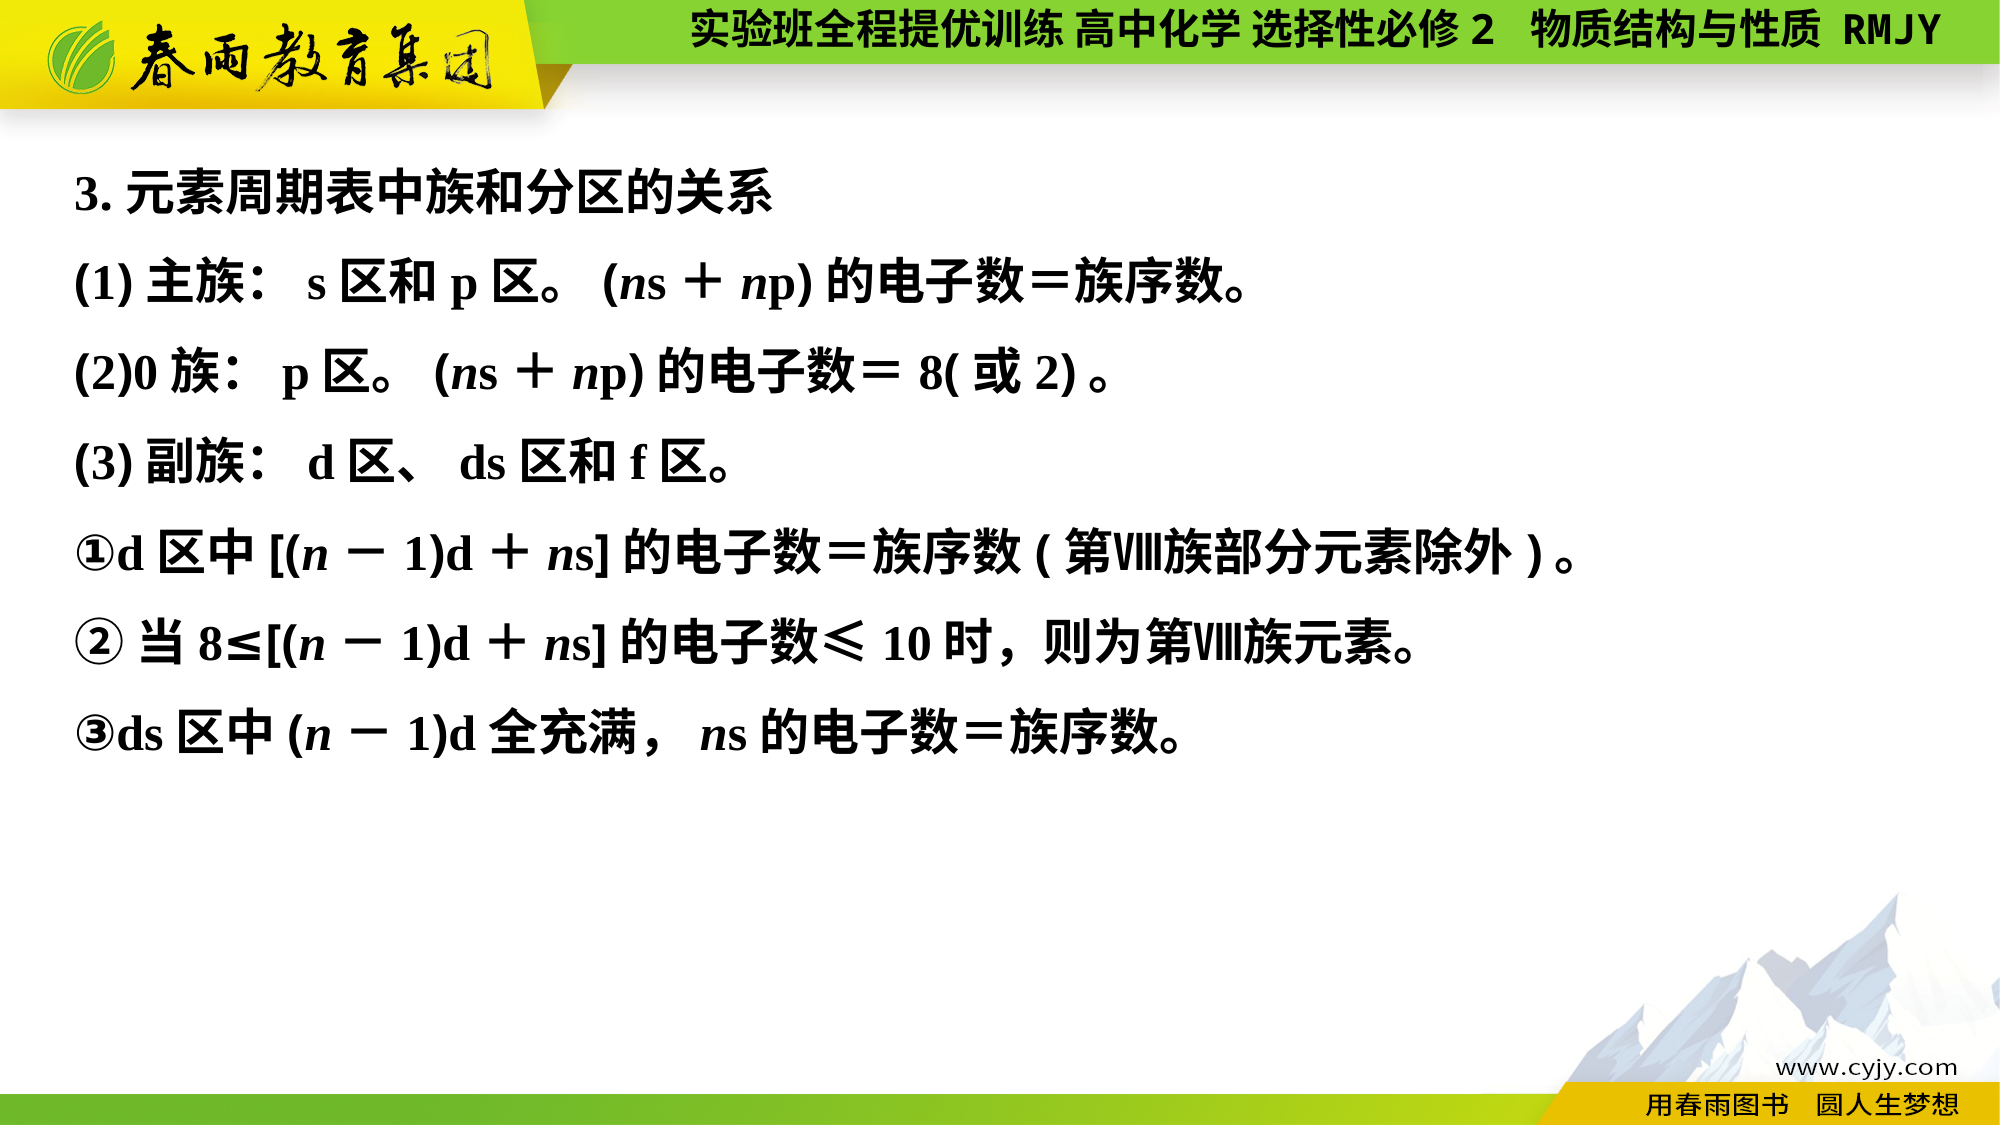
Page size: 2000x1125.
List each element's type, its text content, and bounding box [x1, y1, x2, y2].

list 3.元素周期表中族和分区的关系 (1)主族：s区和p区。(ns＋np)的电子数＝族序数。 (2)0族：p区。(ns＋np)的电子数＝8(或2)。 (3)副族：d区、ds区和f区。 ①d区中[(n－1)d＋ns]的电子数＝族序数(第Ⅷ族部分元素除外)。 ②当8≤[(n－1)d＋ns]的电子数≤10时，则为第Ⅷ族元素。 ③ds区中(n－1)d全充满，ns的电子数＝族序数。 [59, 122, 1944, 763]
picture [0, 0, 2000, 1125]
